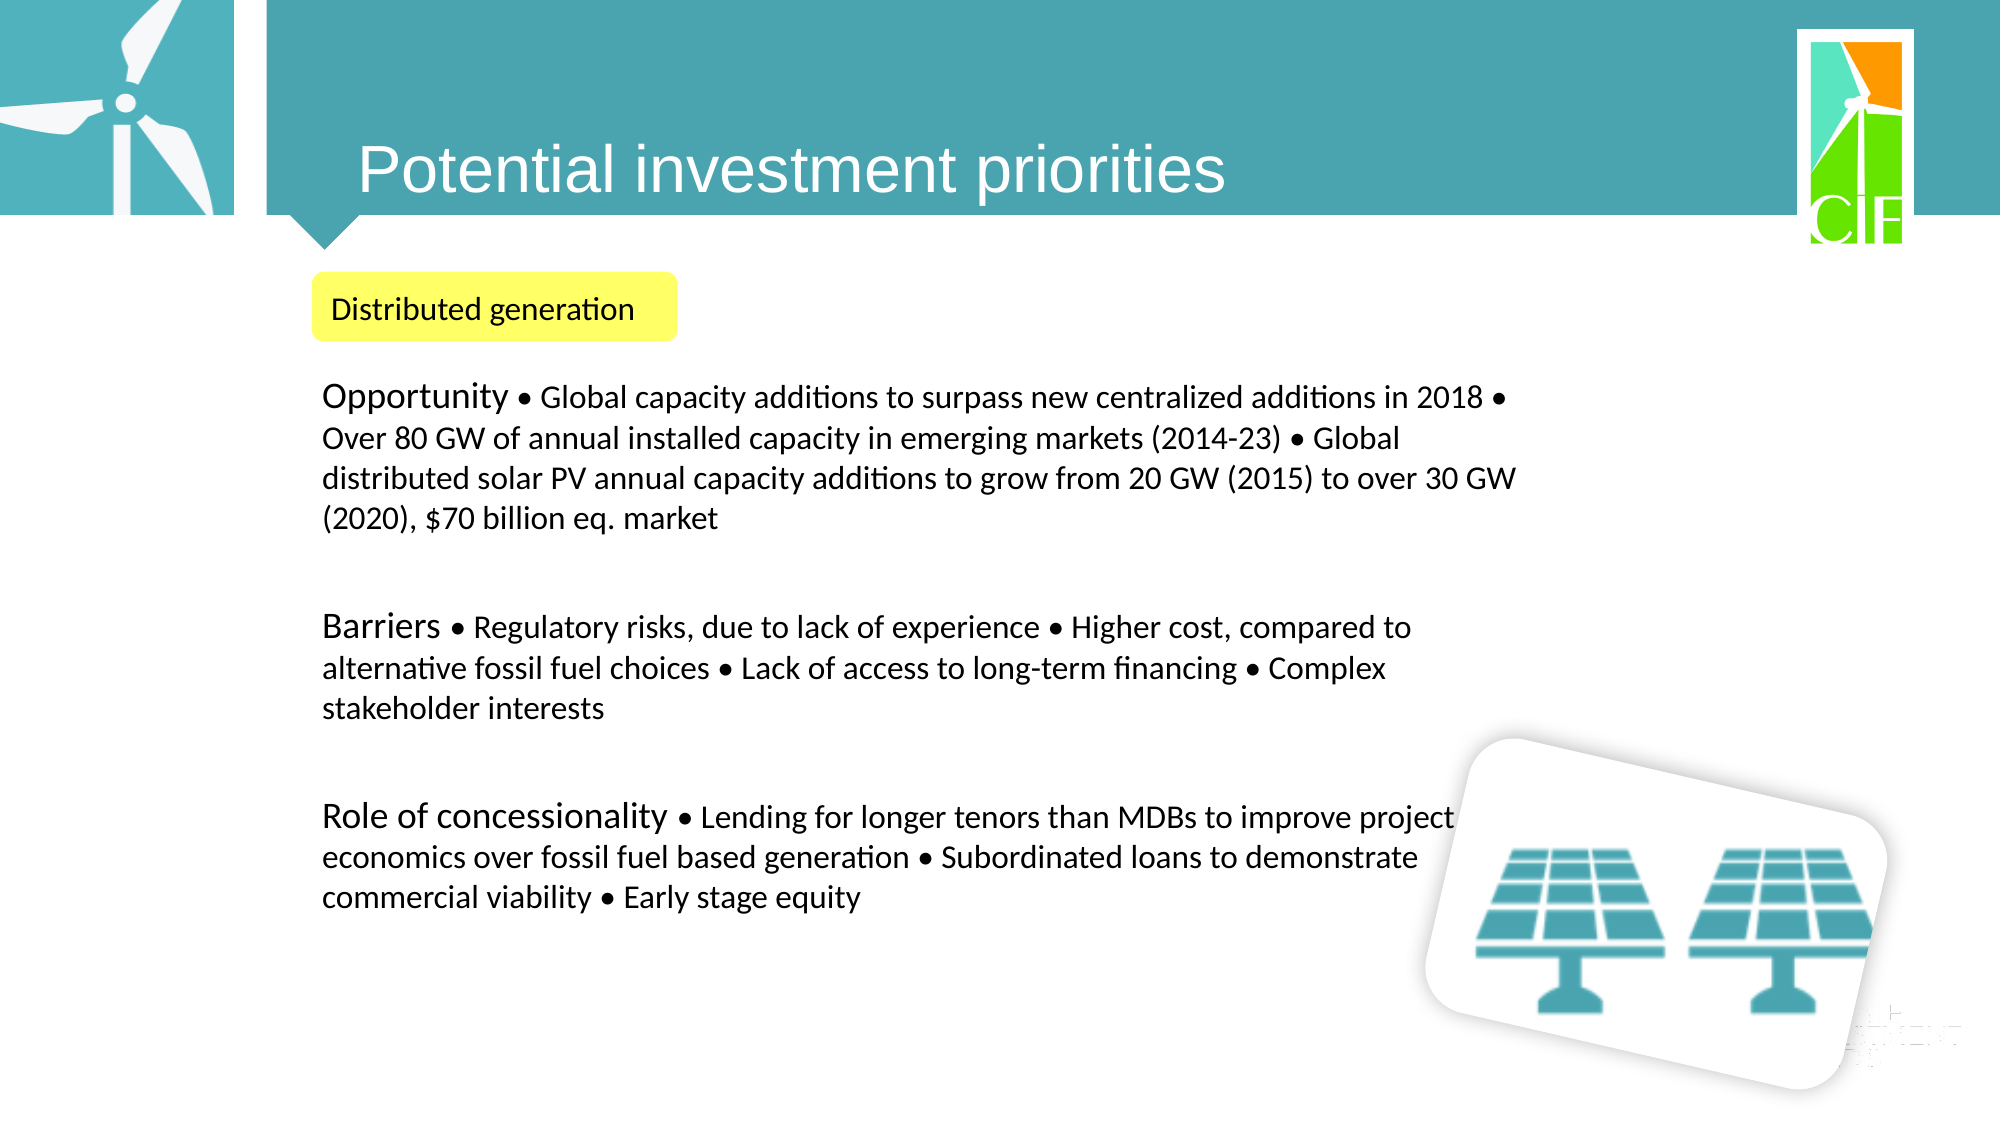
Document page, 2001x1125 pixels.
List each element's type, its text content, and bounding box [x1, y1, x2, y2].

picture [1797, 206, 1914, 259]
picture [0, 0, 234, 215]
picture [1425, 738, 1961, 1090]
text_box Distributed generation [311, 271, 678, 342]
title Potential investment priorities [357, 23, 1920, 206]
text_box Opportunity • Global capacity additions to surpass new centralized additions in 2018 • Over 80 GW of annual installed capacity in emerging markets (2014-23) • Global distributed solar PV annual capacity additions to grow from 20 GW (2015) to over 30 GW (2020), $70 billion eq. market Barriers • Regulatory risks, due to lack of experience • Higher cost, compared to alternative fossil fuel choices • Lack of access to long-term financing • Complex stakeholder interests Role of concessionality • Lending for longer tenors than MDBs to improve project economics over fossil fuel based generation • Subordinated loans to demonstrate commercial viability • Early stage equity [278, 360, 1582, 927]
